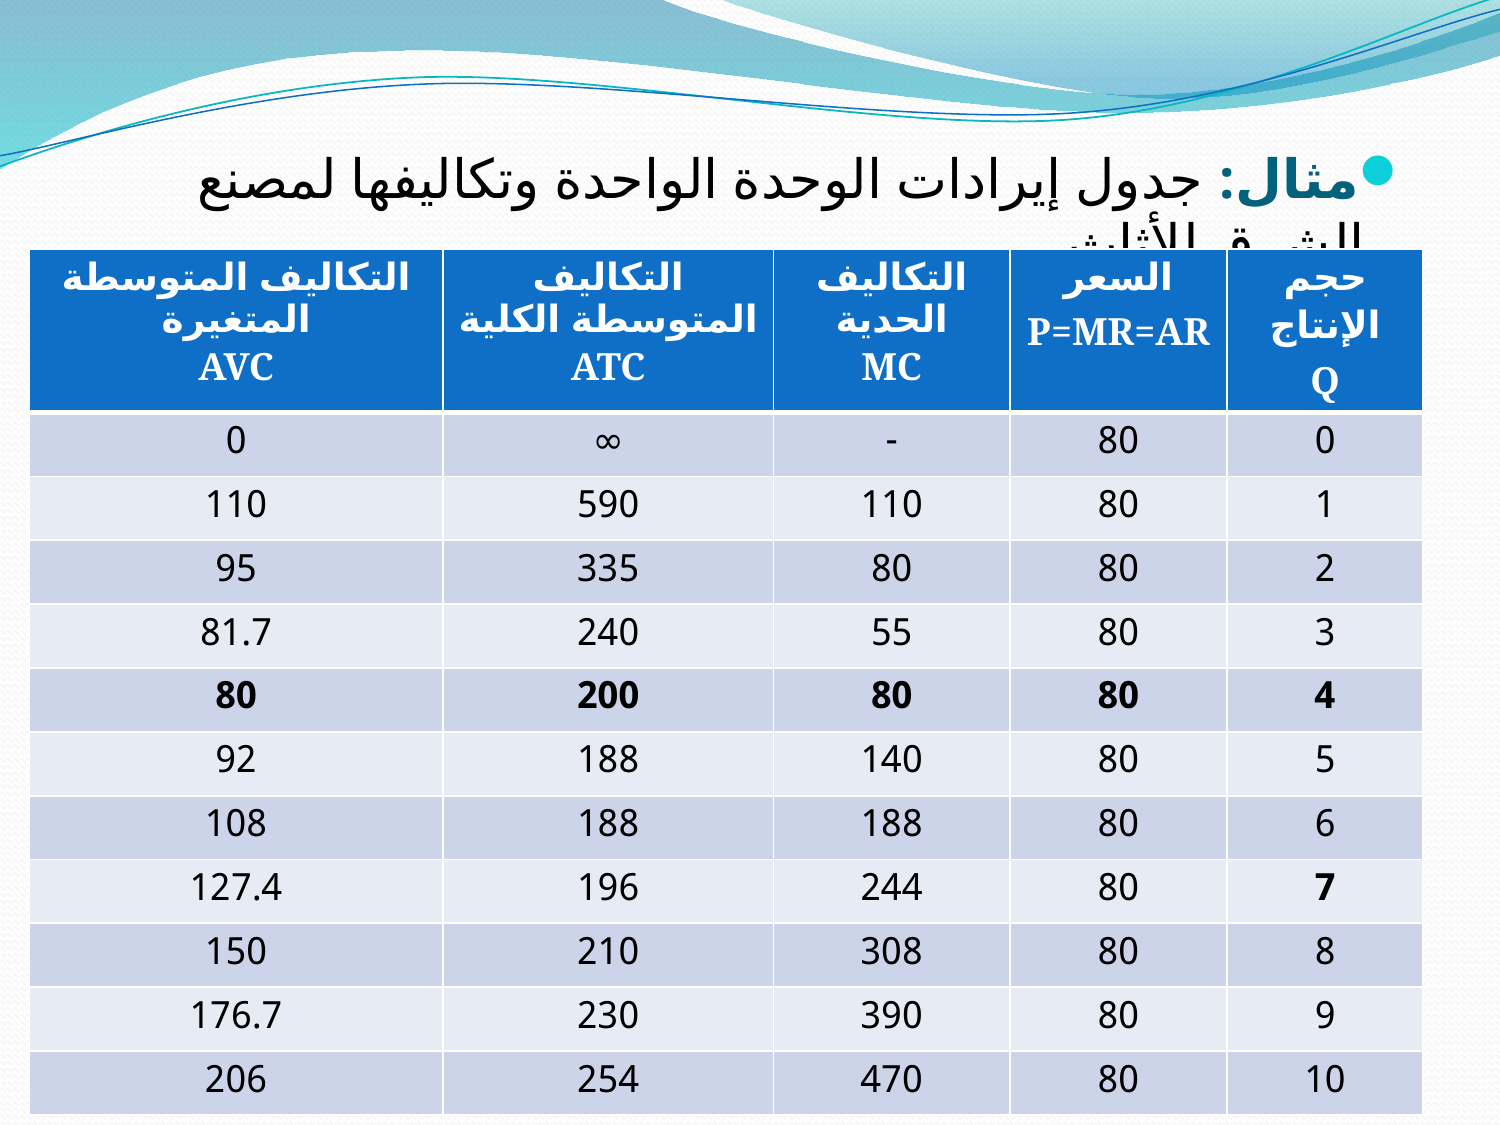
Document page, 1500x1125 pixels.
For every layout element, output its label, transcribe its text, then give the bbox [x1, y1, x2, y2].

table_cell 140 [774, 733, 1009, 795]
table_cell 80 [1011, 860, 1226, 922]
table_cell 80 [1011, 924, 1226, 986]
table_cell 390 [774, 988, 1009, 1050]
table_cell 10 [1228, 1052, 1422, 1114]
table_header التكاليف المتوسطة الكلية ATC [444, 250, 773, 410]
table_header السعر P=MR=AR [1011, 250, 1226, 410]
table_cell 80 [1011, 477, 1226, 539]
table_cell 55 [774, 605, 1009, 667]
table_cell 1 [1228, 477, 1422, 539]
table_cell 206 [30, 1052, 442, 1114]
table_cell 335 [444, 541, 773, 603]
table_cell 188 [444, 797, 773, 859]
table_cell 95 [30, 541, 442, 603]
table_cell 176.7 [30, 988, 442, 1050]
table_cell 7 [1228, 860, 1422, 922]
table_header حجم الإنتاج Q [1228, 250, 1422, 410]
table_cell 188 [444, 733, 773, 795]
table_cell 590 [444, 477, 773, 539]
table_cell 0 [30, 415, 442, 476]
table_cell 80 [1011, 797, 1226, 859]
table_cell 80 [1011, 669, 1226, 731]
table_cell 210 [444, 924, 773, 986]
table_cell 80 [30, 669, 442, 731]
table_cell 6 [1228, 797, 1422, 859]
table_cell 108 [30, 797, 442, 859]
table_cell 188 [774, 797, 1009, 859]
table_cell 80 [1011, 415, 1226, 476]
table_cell 80 [1011, 1052, 1226, 1114]
table_cell 80 [1011, 541, 1226, 603]
table_header التكاليف الحدية MC [774, 250, 1009, 410]
table_cell 9 [1228, 988, 1422, 1050]
table_cell 200 [444, 669, 773, 731]
table_cell 230 [444, 988, 773, 1050]
table_cell 244 [774, 860, 1009, 922]
table_cell 5 [1228, 733, 1422, 795]
table_header التكاليف المتوسطة المتغيرة AVC [30, 250, 442, 410]
table_cell 8 [1228, 924, 1422, 986]
table_cell 3 [1228, 605, 1422, 667]
table_cell 150 [30, 924, 442, 986]
table_cell 470 [774, 1052, 1009, 1114]
table_cell 308 [774, 924, 1009, 986]
table_cell ∞ [444, 415, 773, 476]
table_cell 92 [30, 733, 442, 795]
table_cell 4 [1228, 669, 1422, 731]
table_cell 127.4 [30, 860, 442, 922]
table_cell 80 [1011, 733, 1226, 795]
table_cell 80 [1011, 988, 1226, 1050]
table_cell 240 [444, 605, 773, 667]
table_cell 80 [774, 541, 1009, 603]
list مثال: جدول إيرادات الوحدة الواحدة وتكاليفها لمصنع الشرق للأثاث. [75, 137, 1425, 858]
table_cell 0 [1228, 415, 1422, 476]
table_cell 2 [1228, 541, 1422, 603]
table_cell 80 [774, 669, 1009, 731]
table_cell 80 [1011, 605, 1226, 667]
table_cell - [774, 415, 1009, 476]
table_cell 110 [774, 477, 1009, 539]
table_cell 196 [444, 860, 773, 922]
table_cell 81.7 [30, 605, 442, 667]
table_cell 110 [30, 477, 442, 539]
table_cell 254 [444, 1052, 773, 1114]
